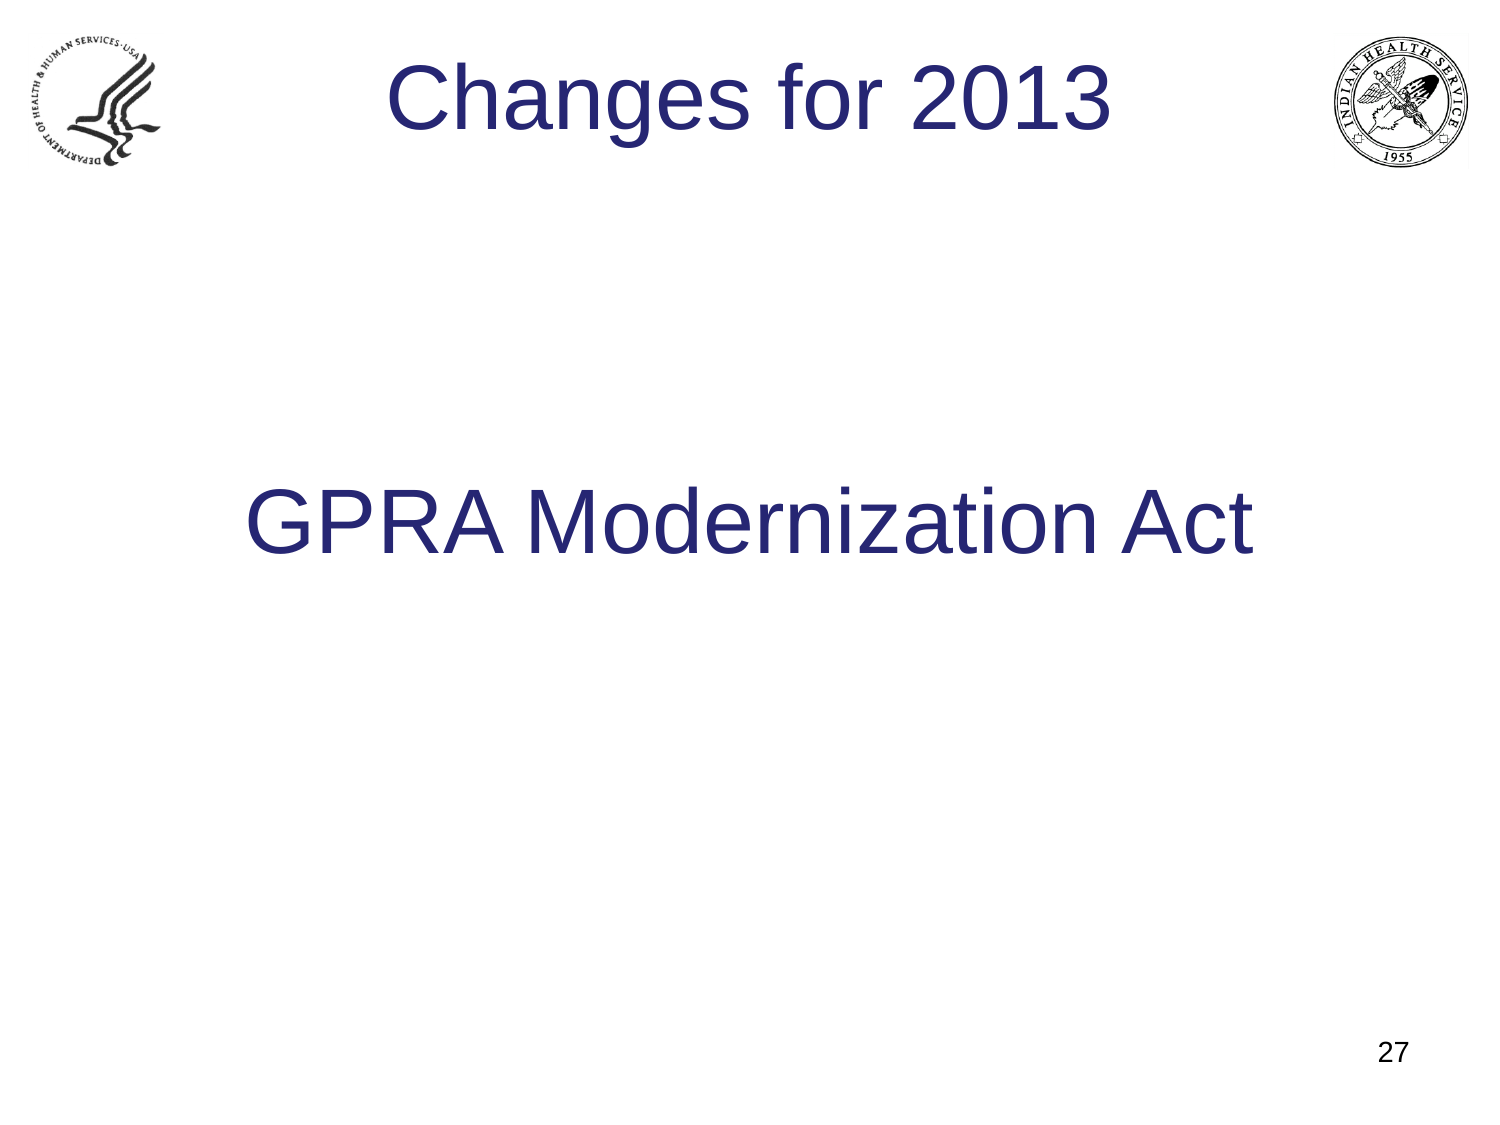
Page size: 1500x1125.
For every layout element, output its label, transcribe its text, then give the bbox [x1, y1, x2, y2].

slide_number 27 [1074, 1025, 1425, 1104]
picture [28, 33, 164, 169]
picture [1333, 33, 1469, 169]
list GPRA Modernization Act [75, 262, 1425, 1005]
title Changes for 2013 [75, 62, 1425, 233]
